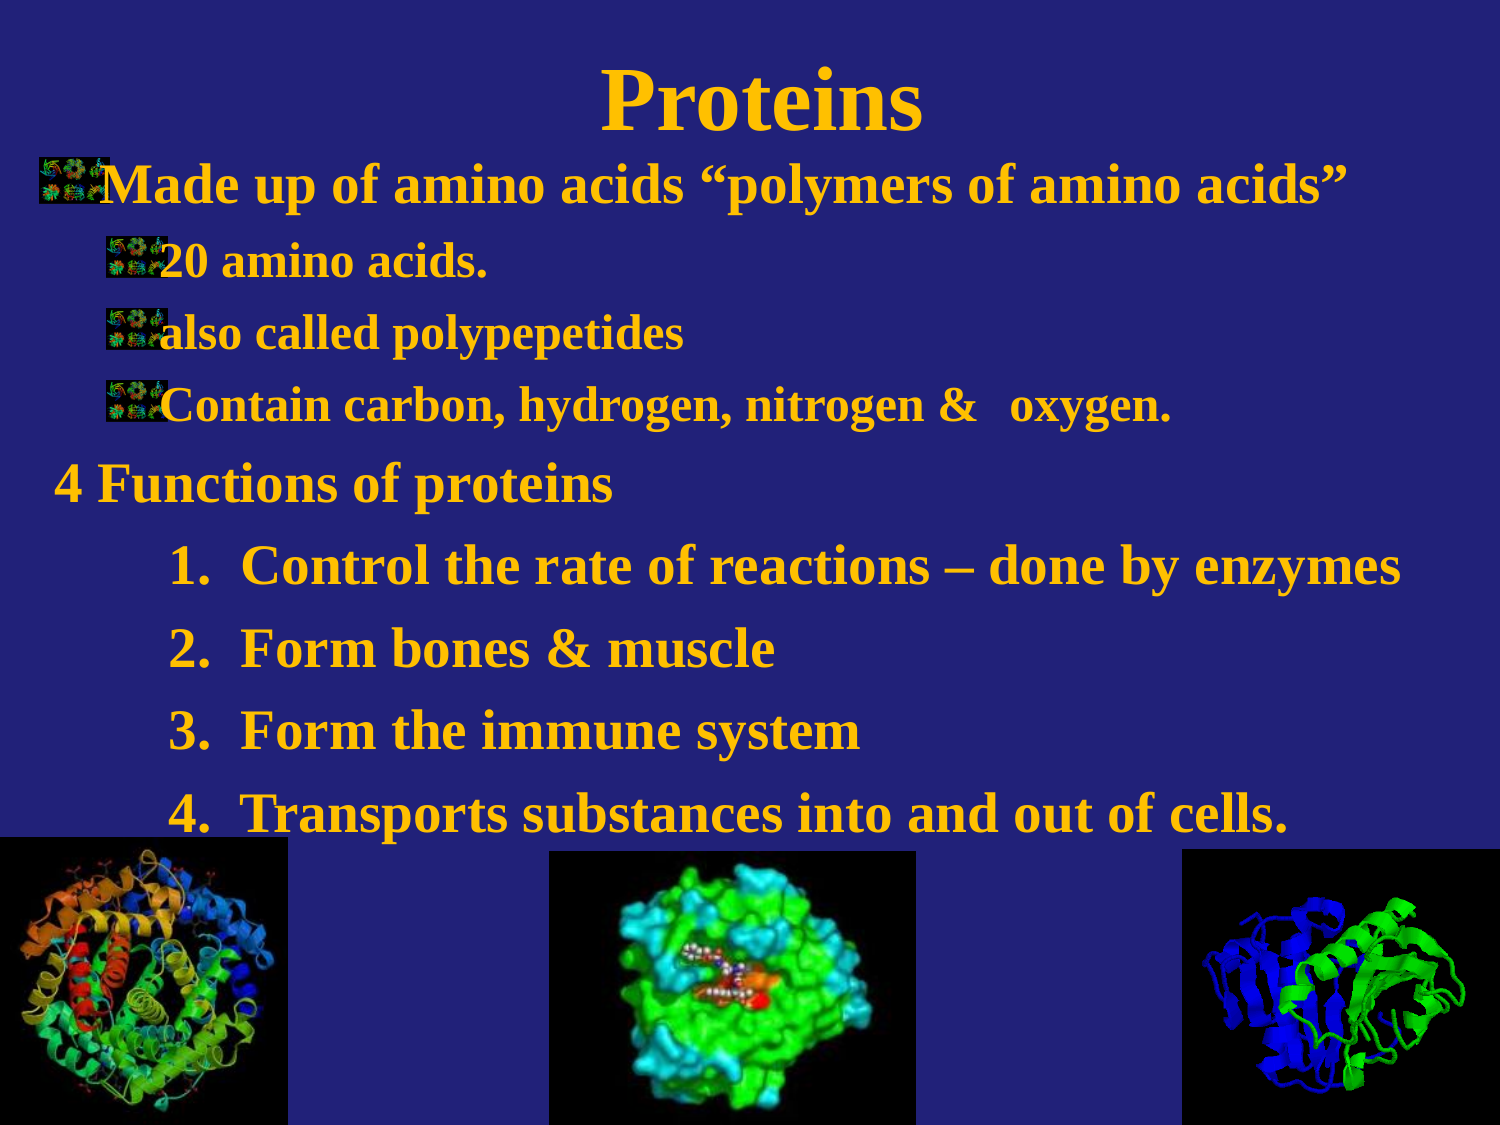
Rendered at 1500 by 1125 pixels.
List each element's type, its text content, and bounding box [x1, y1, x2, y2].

picture [549, 851, 916, 1125]
picture [106, 236, 148, 278]
picture [106, 380, 148, 422]
list Made up of amino acids “polymers of amino acids” 20 amino acids. also called polypepetides Contain carbon, hydrogen, nitrogen & oxygen. 4 Functions of proteins 1. Control the rate of reactions – done by enzymes 2. Form bones & muscle 3. Form the immune system 4. Transports substances into and out of cells. [24, 125, 1463, 868]
title Proteins [87, 0, 1438, 125]
picture [1182, 849, 1500, 1125]
picture [39, 157, 87, 204]
picture [106, 308, 148, 350]
picture [0, 837, 288, 1125]
